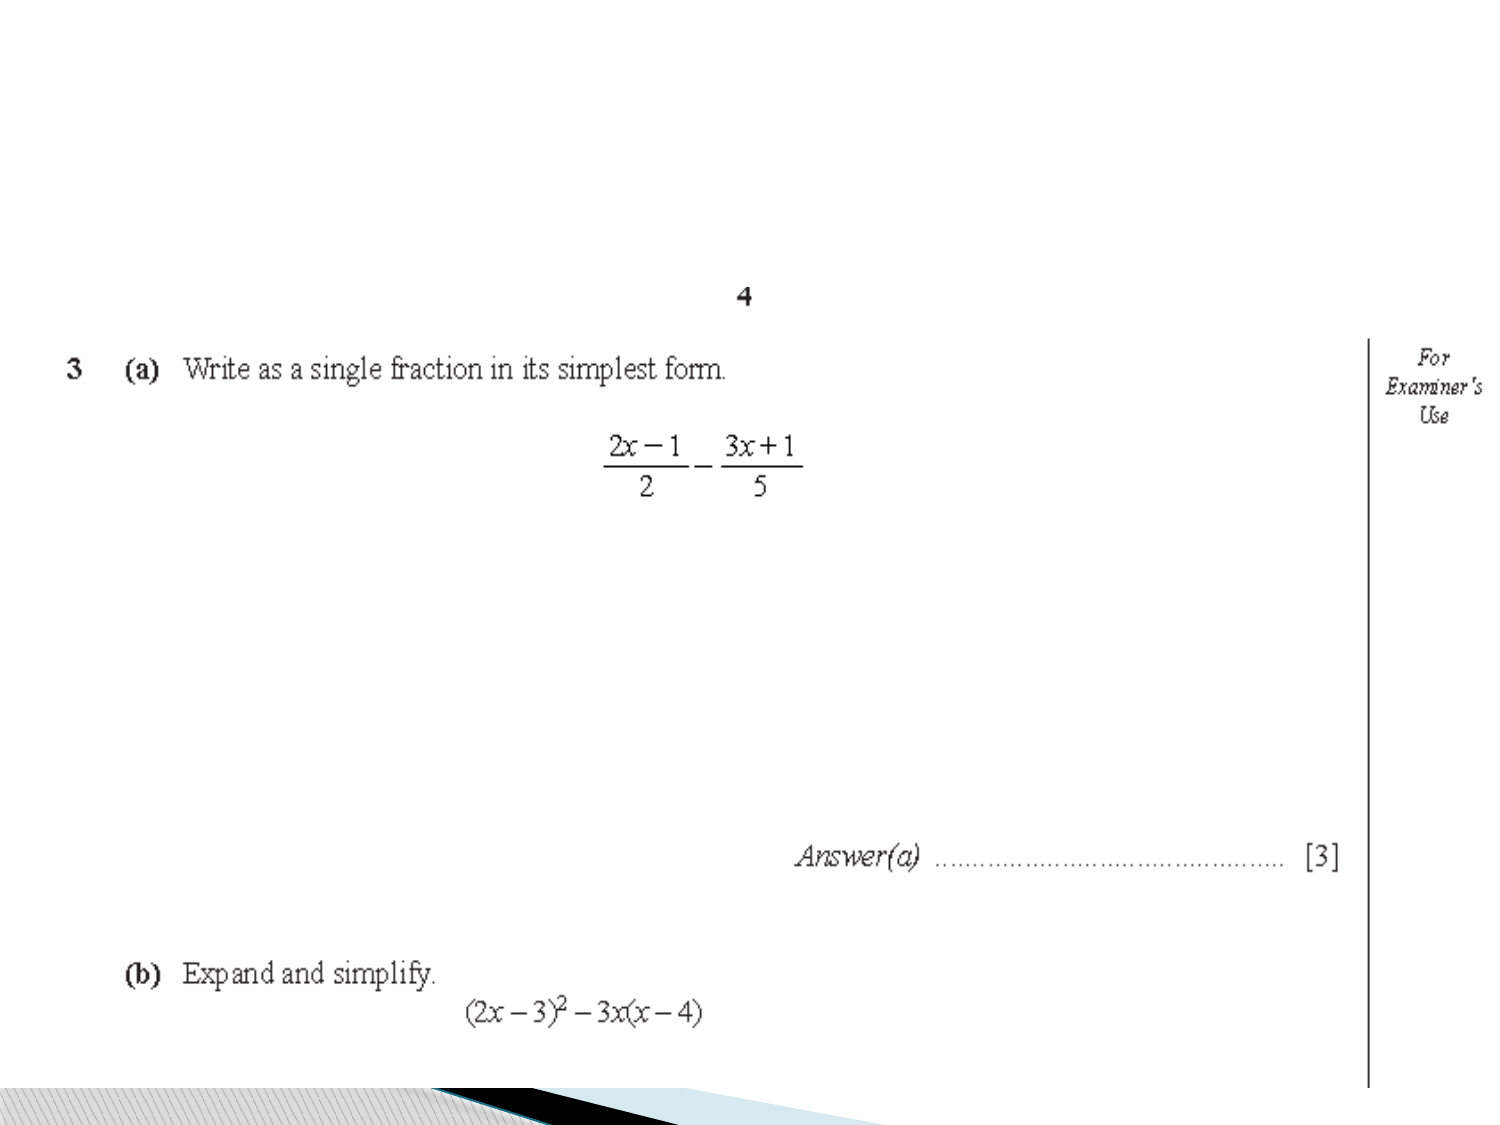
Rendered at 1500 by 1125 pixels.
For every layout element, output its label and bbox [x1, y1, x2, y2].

picture [0, 287, 1500, 1088]
